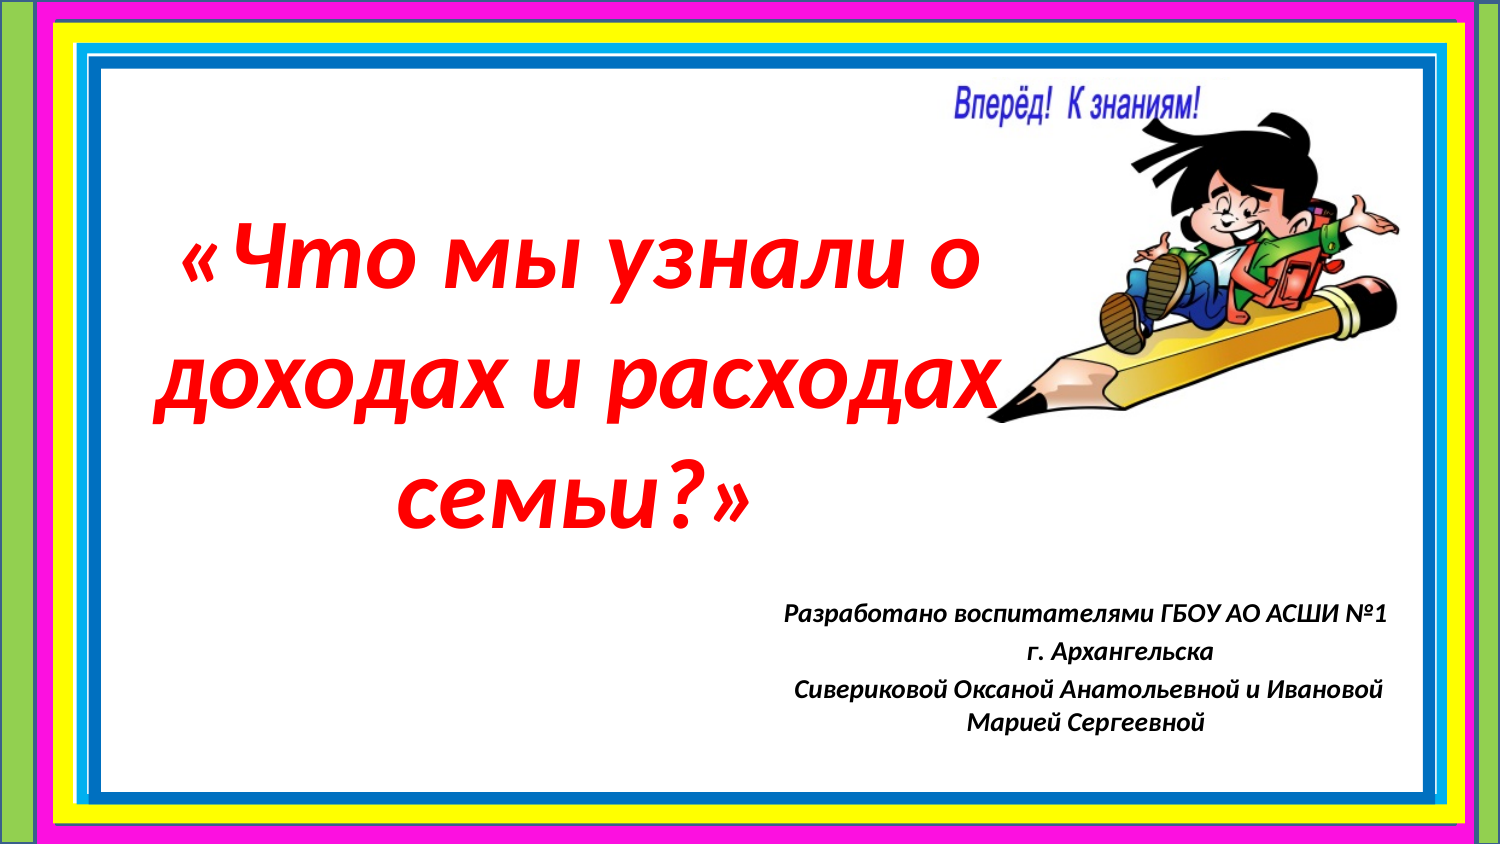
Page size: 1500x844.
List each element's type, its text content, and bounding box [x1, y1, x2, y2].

subtitle Разработано воспитателями ГБОУ АО АСШИ №1 г. Архангельска Сивериковой Оксаной Анатольевной и Ивановой Марией Сергеевной [761, 587, 1411, 768]
title «Что мы узнали о доходах и расходах семьи?» [123, 173, 1034, 564]
picture [936, 77, 1423, 424]
